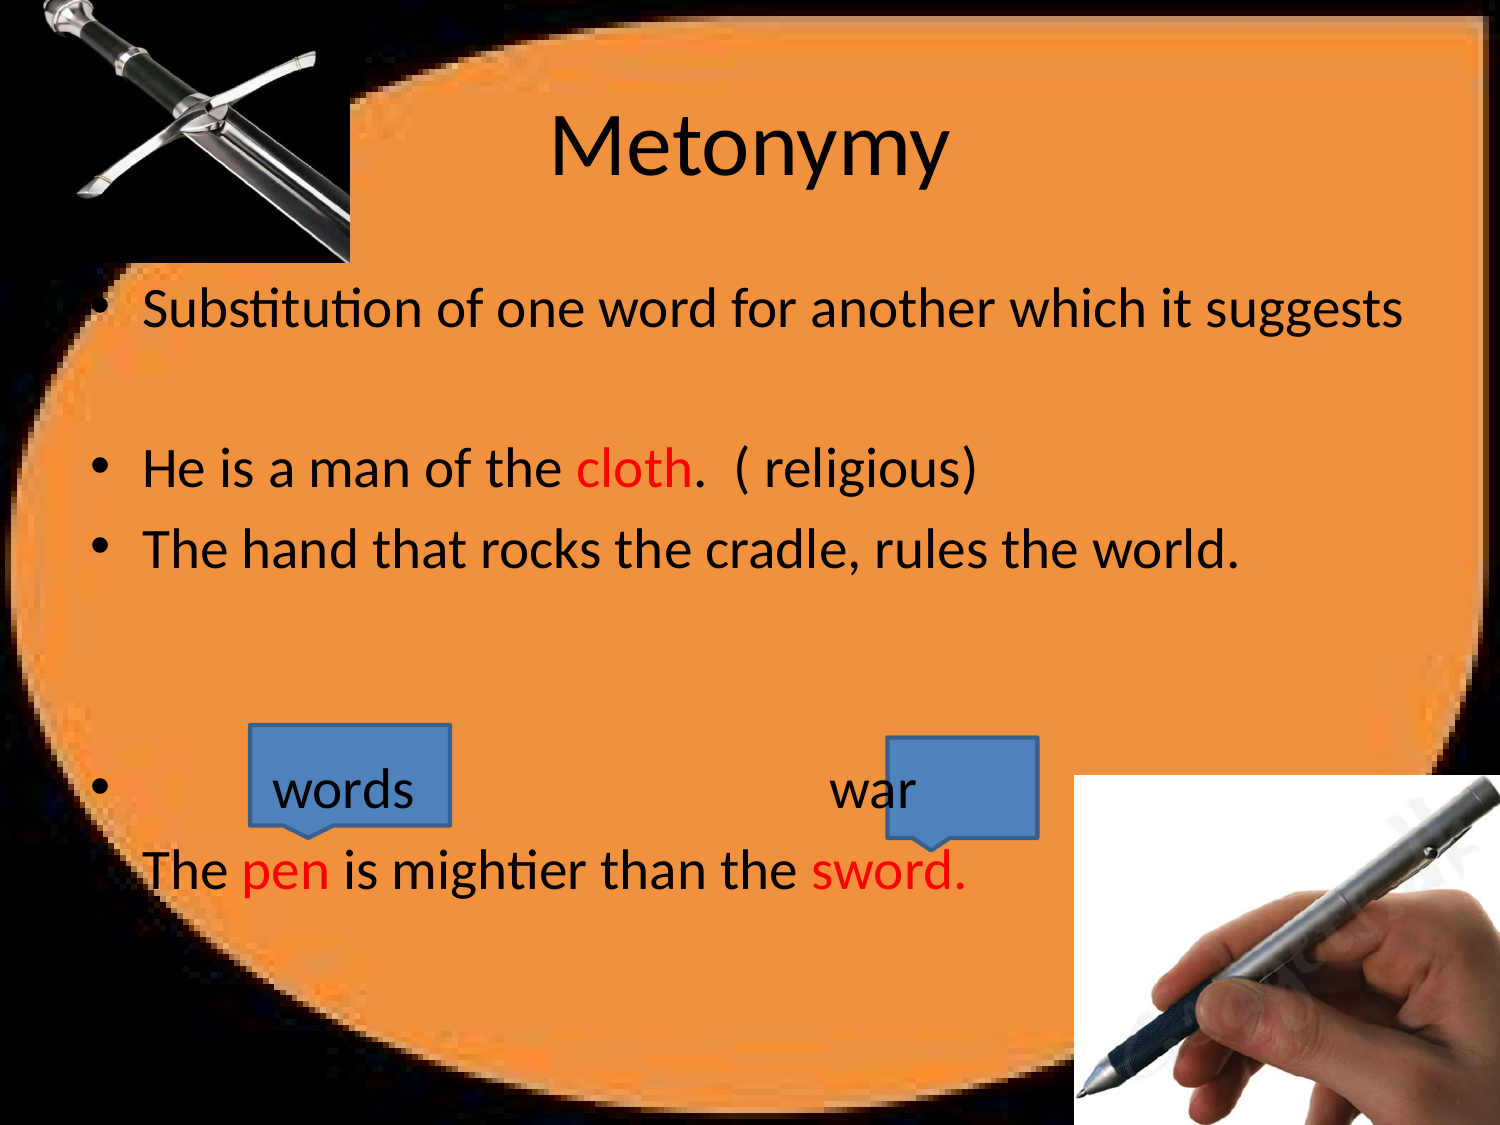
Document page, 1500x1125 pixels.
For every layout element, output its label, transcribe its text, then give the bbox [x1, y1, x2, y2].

list Substitution of one word for another which it suggests He is a man of the cloth. ( religious) The hand that rocks the cradle, rules the world. words war The pen is mightier than the sword. [75, 262, 1425, 1005]
title Metonymy [354, 45, 1425, 233]
picture [0, 0, 1500, 1125]
